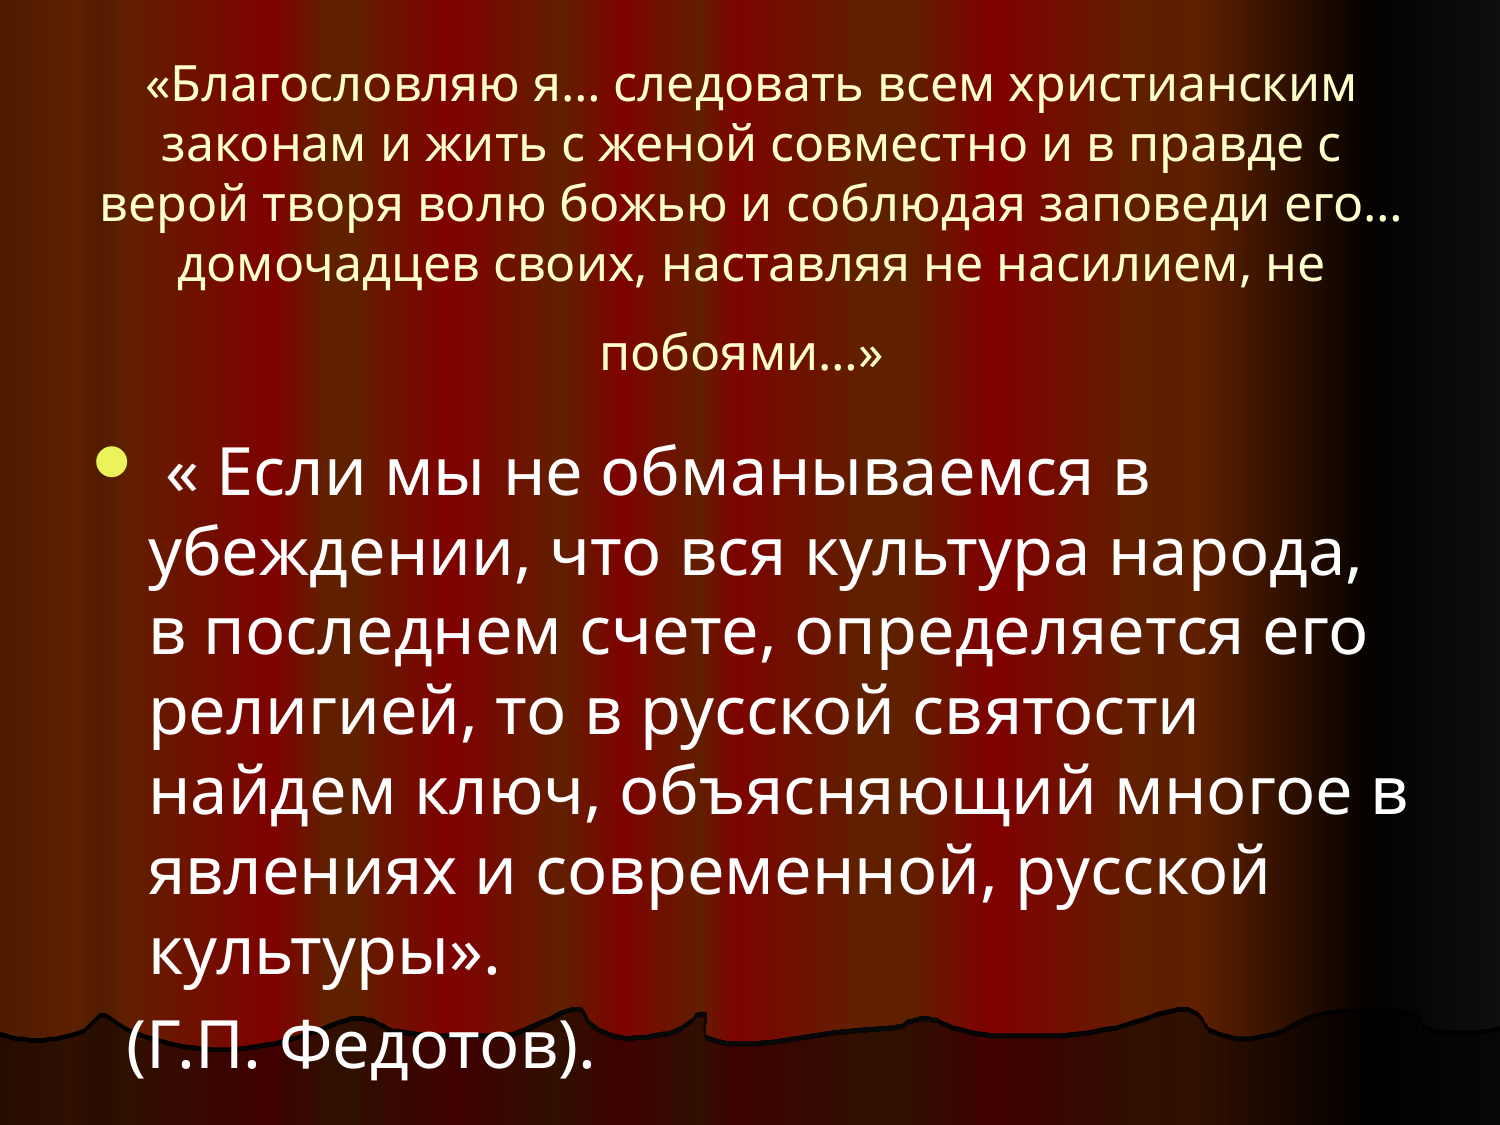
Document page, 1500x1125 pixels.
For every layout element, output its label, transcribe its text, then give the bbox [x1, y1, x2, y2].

list « Если мы не обманываемся в убеждении, что вся культура народа, в последнем счете, определяется его религией, то в русской святости найдем ключ, объясняющий многое в явлениях и современной, русской культуры». (Г.П. Федотов). [76, 420, 1428, 1125]
title «Благословляю я… следовать всем христианским законам и жить с женой совместно и в правде с верой творя волю божью и соблюдая заповеди его… домочадцев своих, наставляя не насилием, не побоями…» [76, 125, 1428, 313]
